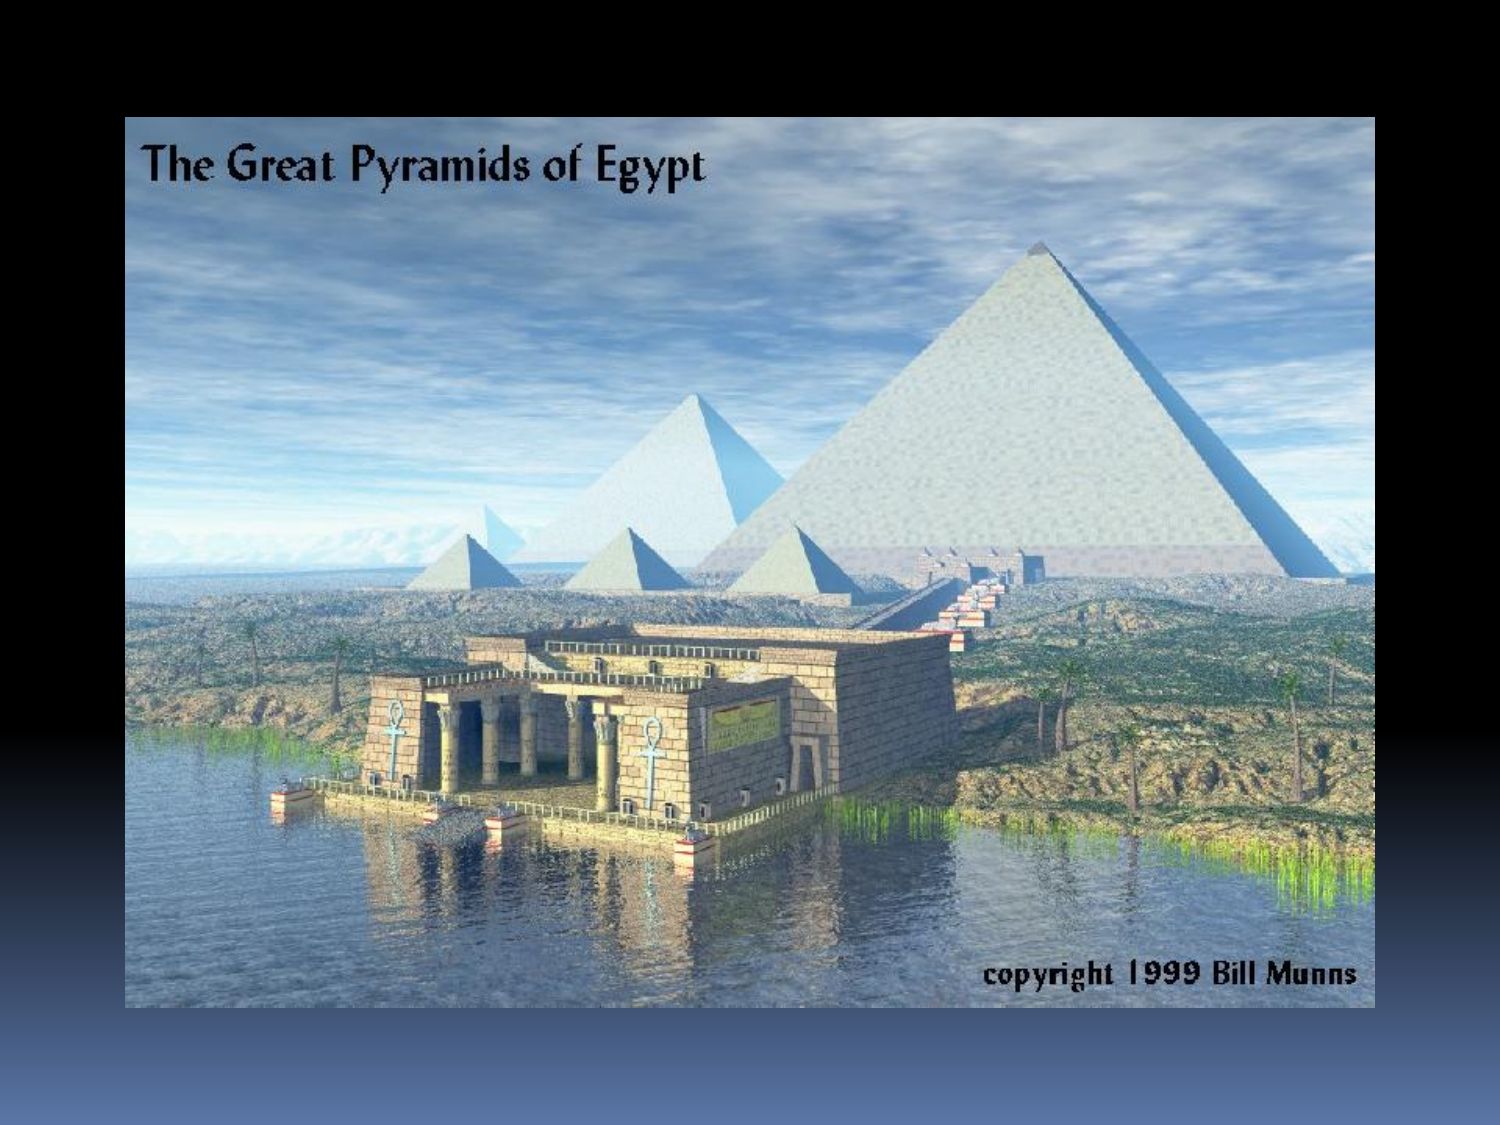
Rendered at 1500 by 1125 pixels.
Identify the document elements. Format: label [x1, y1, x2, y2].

picture [124, 116, 1376, 1009]
